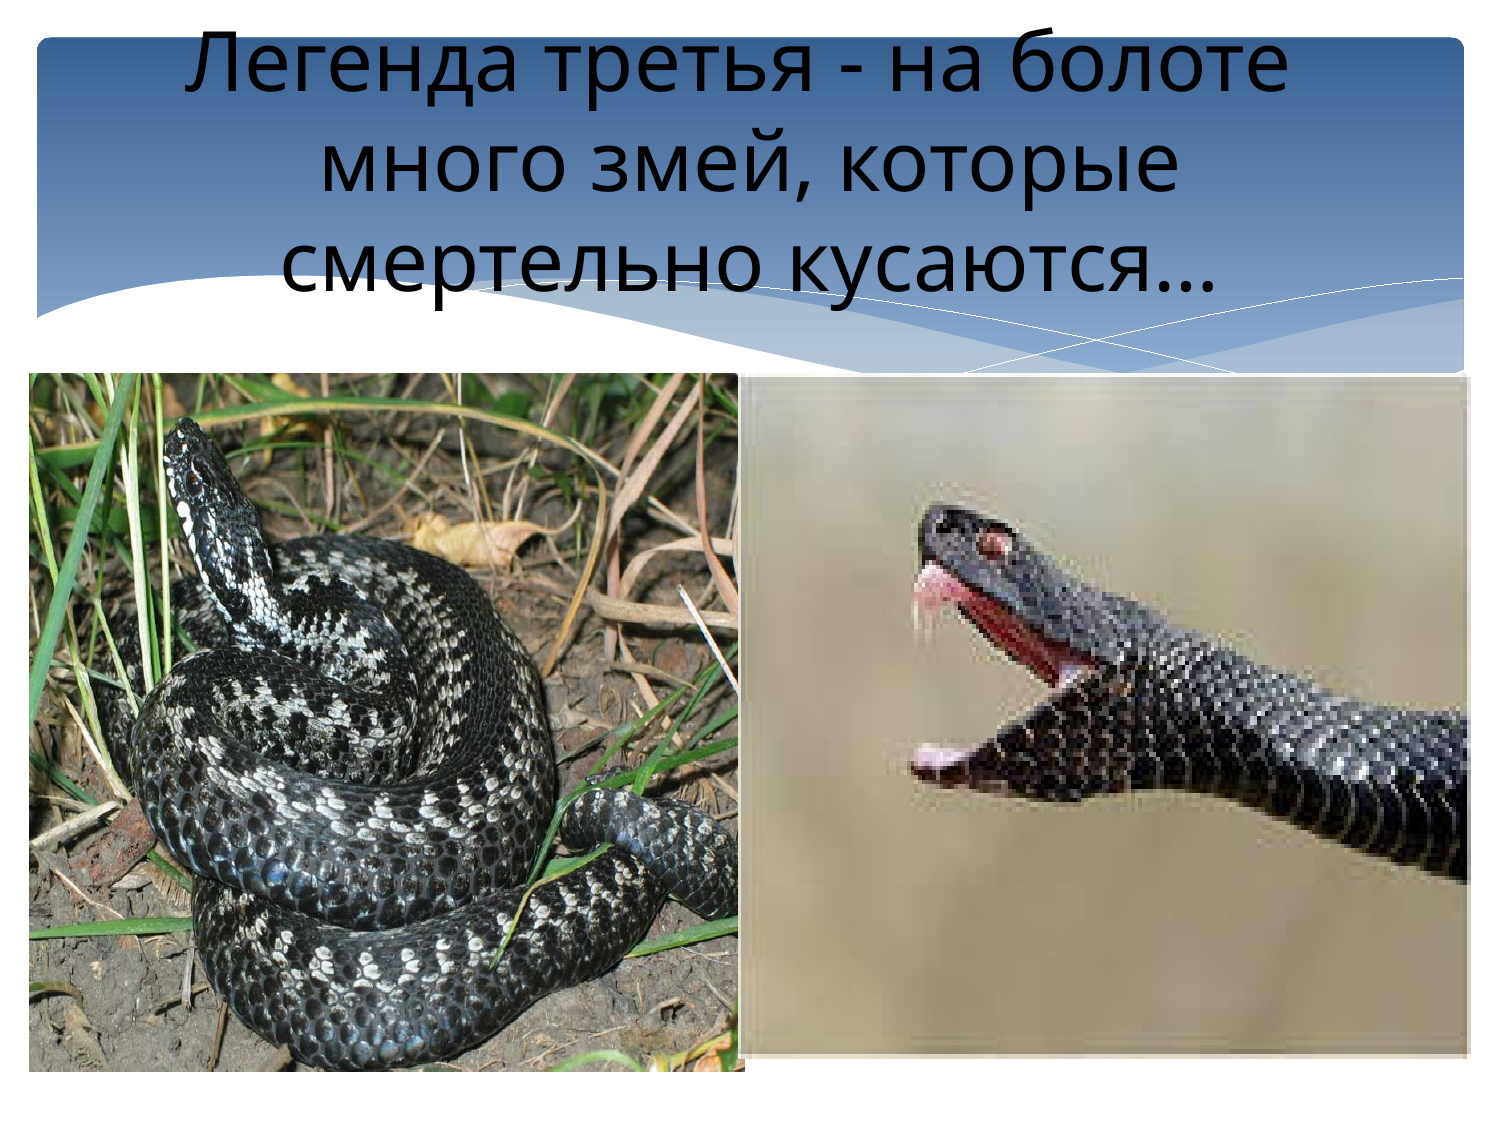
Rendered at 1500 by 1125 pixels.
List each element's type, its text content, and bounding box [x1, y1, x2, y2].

picture [29, 373, 1471, 1072]
title Легенда третья - на болоте много змей, которые смертельно кусаются… [74, 55, 1426, 262]
